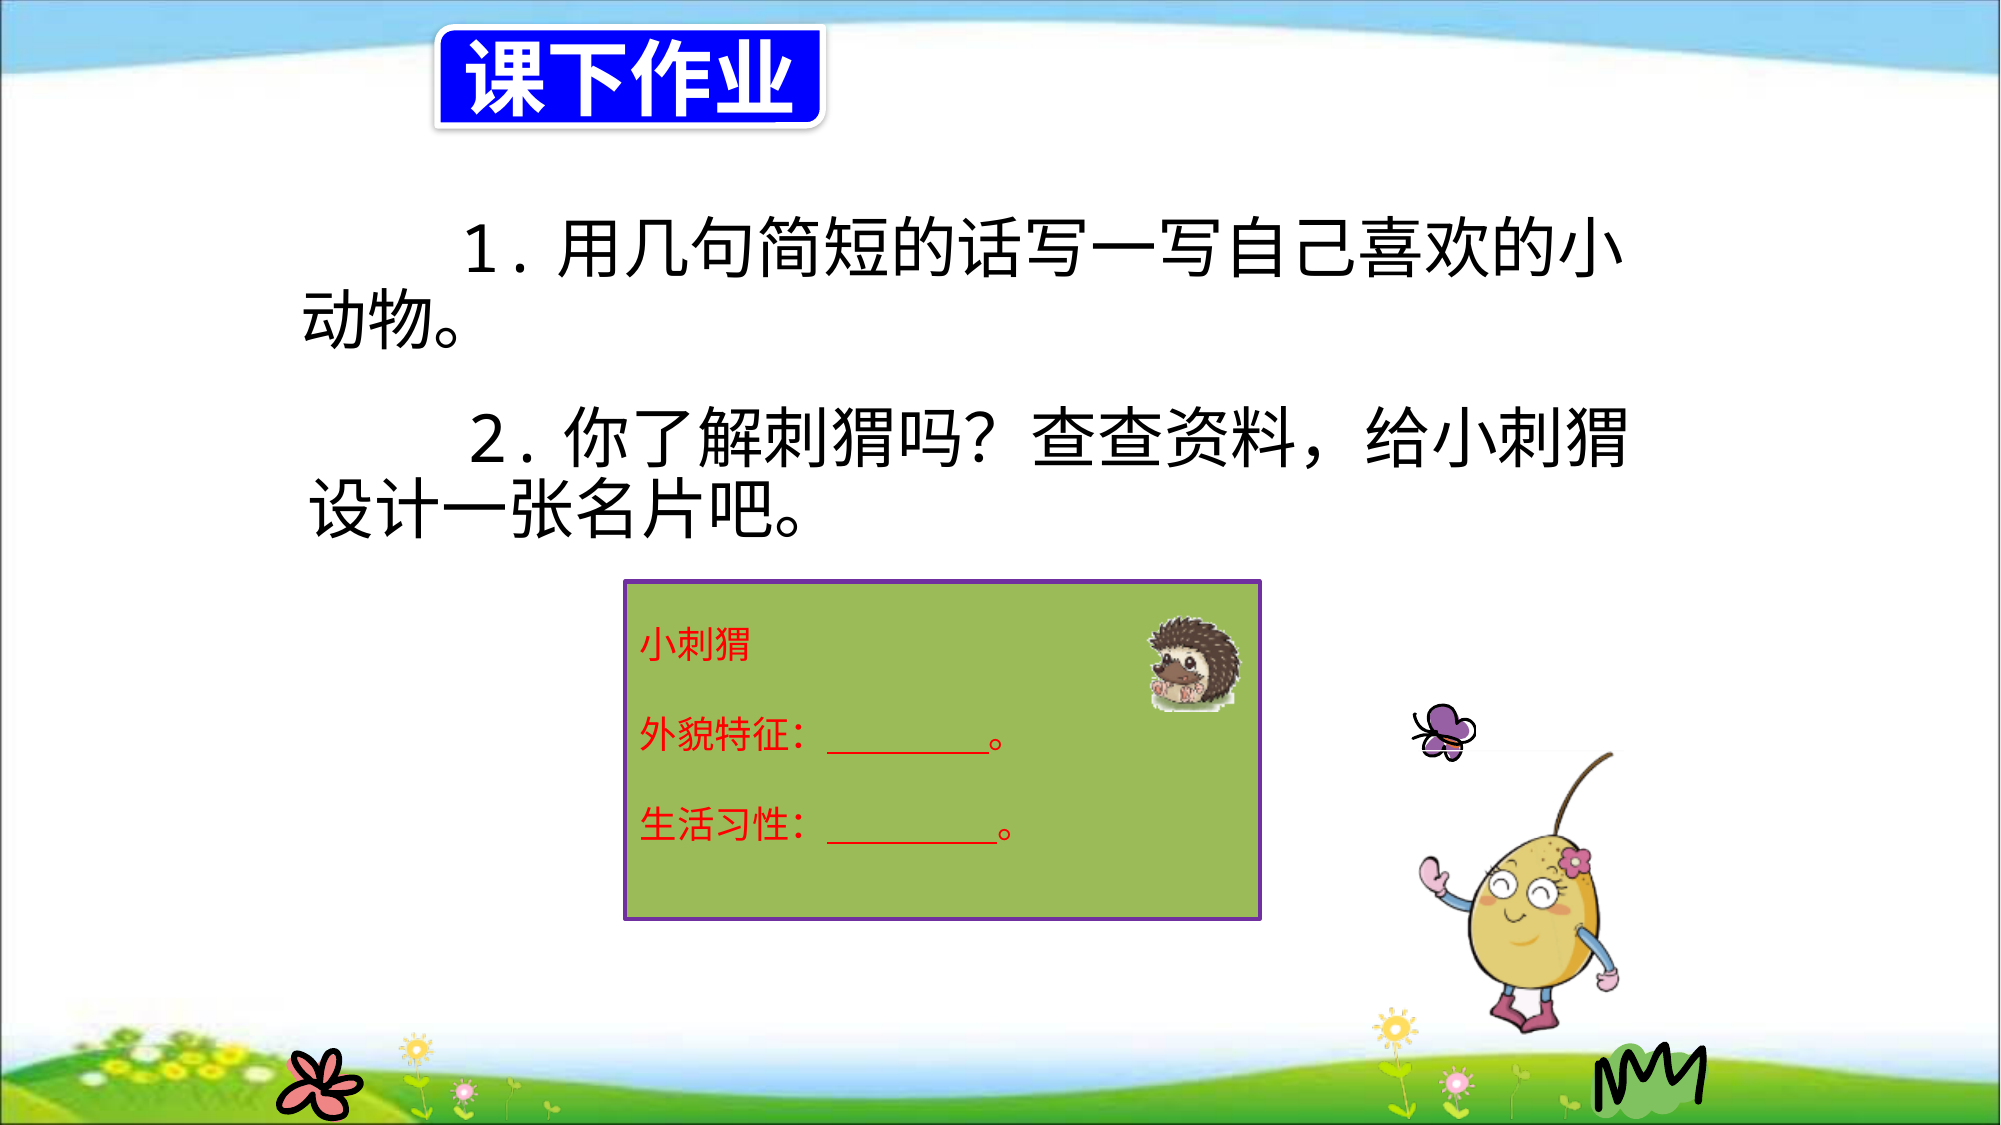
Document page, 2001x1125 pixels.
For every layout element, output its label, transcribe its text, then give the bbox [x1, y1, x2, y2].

text_box 1.用几句简短的话写一写自己喜欢的小动物。 [285, 208, 1674, 421]
text_box [623, 579, 1262, 921]
picture [0, 0, 2001, 1125]
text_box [1405, 703, 1624, 1041]
text_box 2.你了解刺猬吗？查查资料，给小刺猬设计一张名片吧。 [292, 421, 1667, 657]
text_box 课下作业 [434, 24, 826, 129]
text_box 小刺猬 外貌特征： 。 生活习性： 。 [624, 613, 1260, 854]
